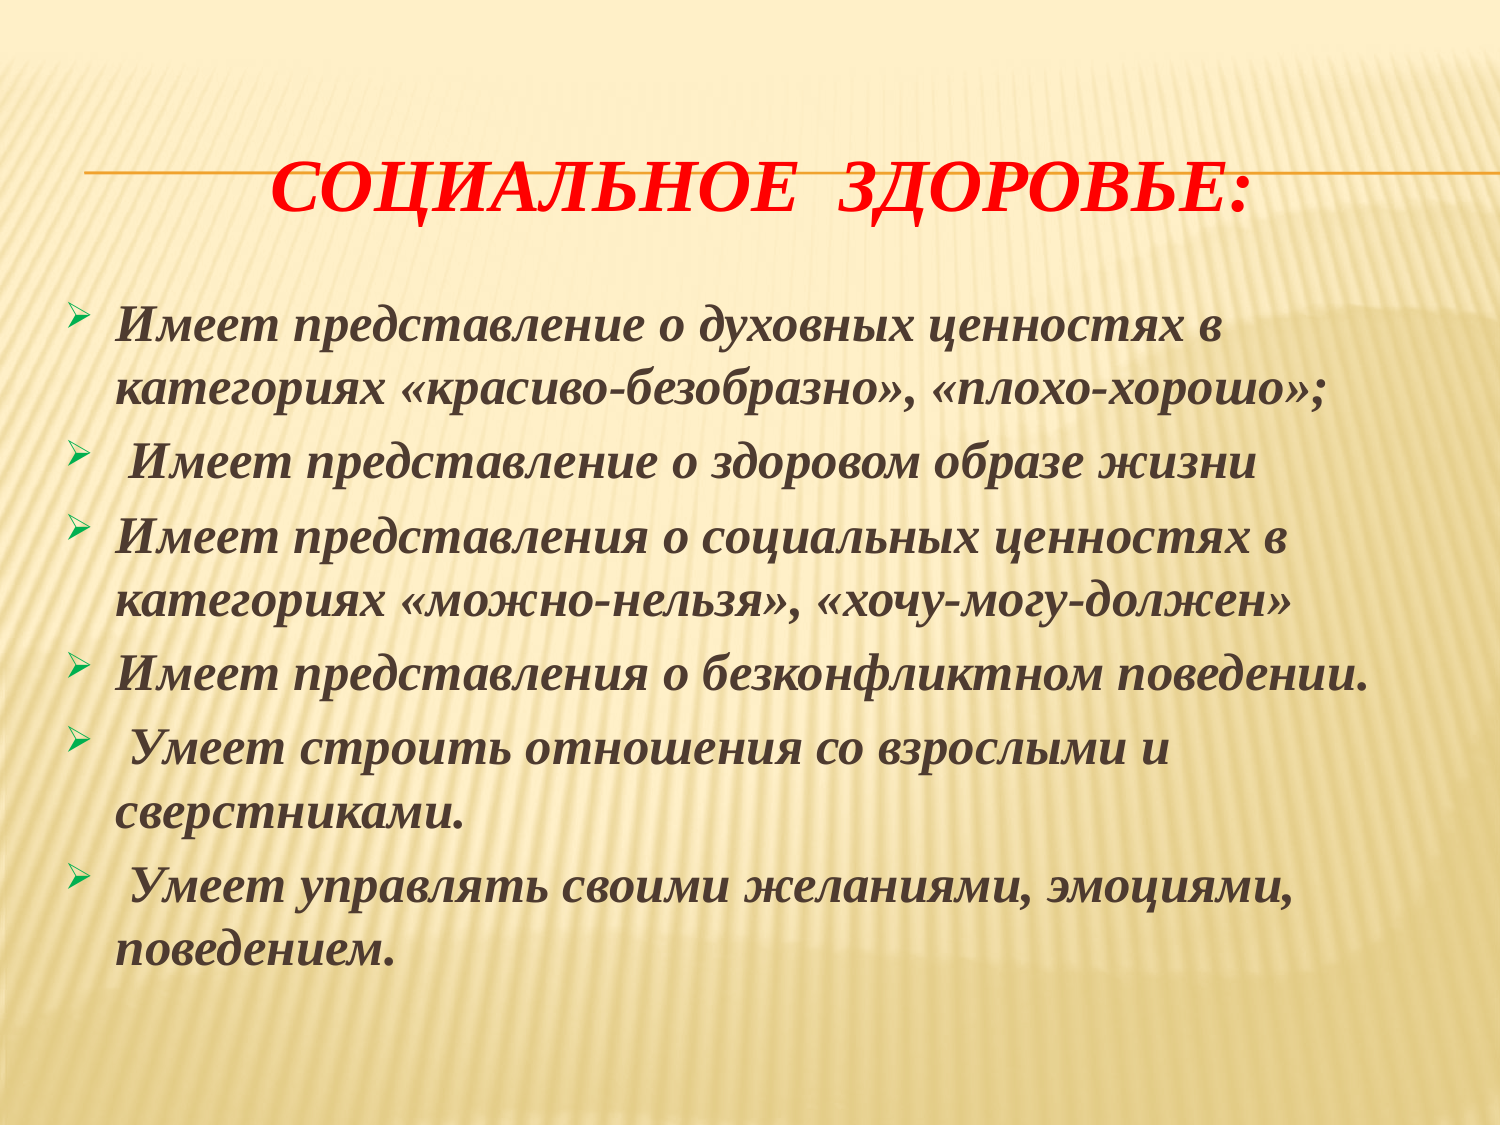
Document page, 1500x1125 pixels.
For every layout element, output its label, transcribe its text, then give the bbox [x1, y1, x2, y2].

list Имеет представление о духовных ценностях в категориях «красиво-безобразно», «плохо-хорошо»; Имеет представление о здоровом образе жизни Имеет представления о социальных ценностях в категориях «можно-нельзя», «хочу-могу-должен» Имеет представления о безконфликтном поведении. Умеет строить отношения со взрослыми и сверстниками. Умеет управлять своими желаниями, эмоциями, поведением. [50, 281, 1475, 998]
title Социальное здоровье: [50, 58, 1475, 281]
